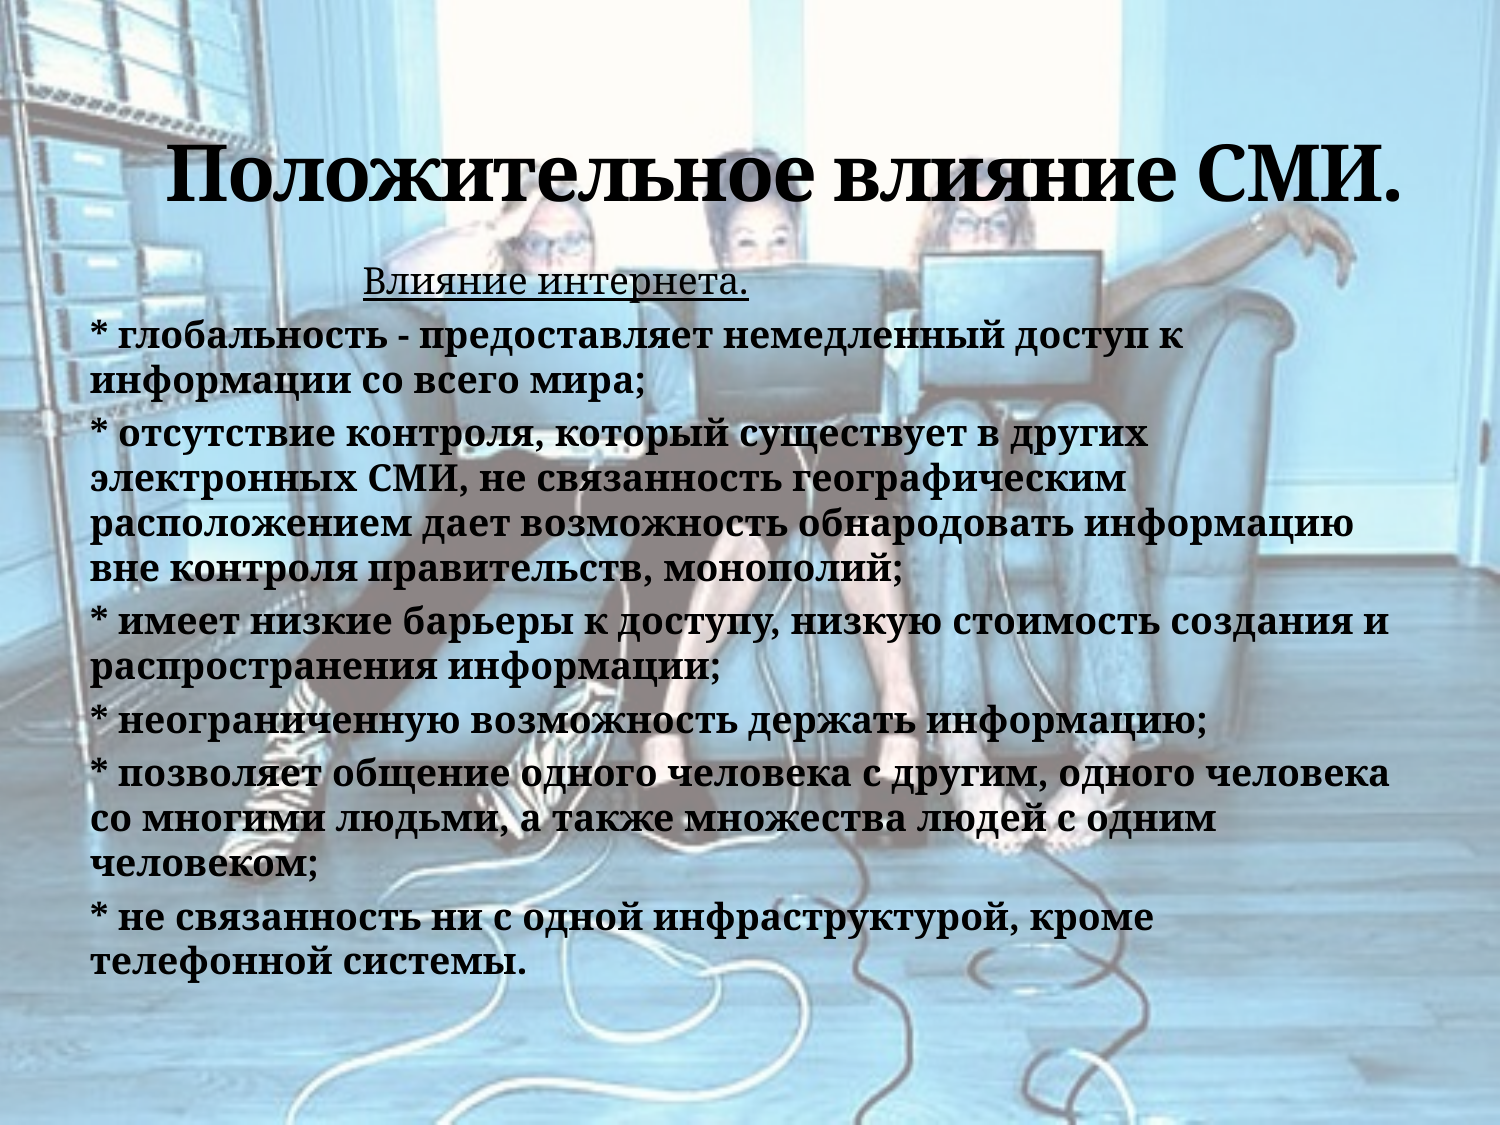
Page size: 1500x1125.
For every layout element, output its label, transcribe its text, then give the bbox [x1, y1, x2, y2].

title Положительное влияние СМИ. [74, 24, 1425, 225]
list Влияние интернета. * глобальность - предоставляет немедленный доступ к информации со всего мира; * отсутствие контроля, который существует в других электронных СМИ, не связанность географическим расположением дает возможность обнародовать информацию вне контроля правительств, монополий; * имеет низкие барьеры к доступу, низкую стоимость создания и распространения информации; * неограниченную возможность держать информацию; * позволяет общение одного человека с другим, одного человека со многими людьми, а также множества людей с одним человеком; * не связанность ни с одной инфраструктурой, кроме телефонной системы. [75, 249, 1425, 1000]
